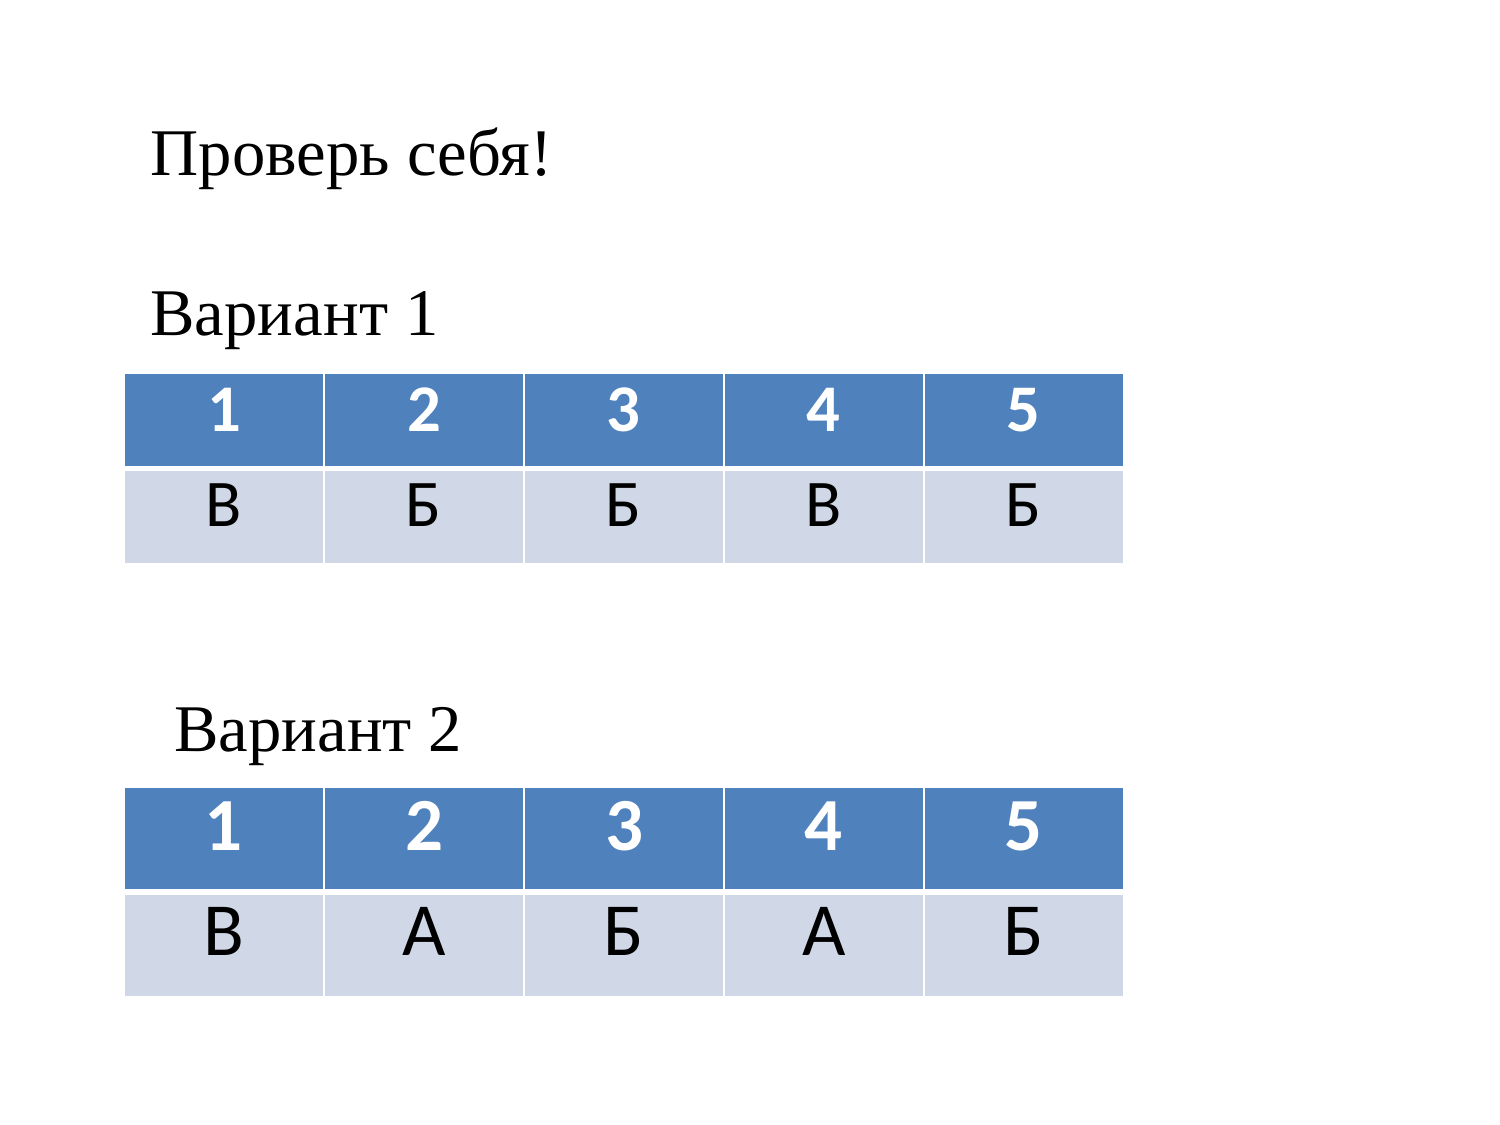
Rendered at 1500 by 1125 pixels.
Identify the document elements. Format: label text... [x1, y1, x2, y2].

table_cell Б [525, 471, 723, 563]
text_box Вариант 2 [159, 597, 621, 773]
table_header 2 [325, 374, 523, 466]
table_header 3 [525, 374, 723, 466]
table_header 1 [125, 374, 323, 466]
table_header 4 [725, 788, 923, 889]
table_header 3 [525, 788, 723, 889]
table_header 1 [125, 788, 323, 889]
text_box Проверь себя! Вариант 1 [135, 101, 1388, 437]
table_header 2 [325, 788, 523, 889]
table_cell Б [925, 895, 1123, 996]
table_cell Б [925, 471, 1123, 563]
table_header 5 [925, 374, 1123, 466]
table_cell В [725, 471, 923, 563]
table_cell В [125, 471, 323, 563]
table_cell А [725, 895, 923, 996]
table_cell Б [525, 895, 723, 996]
table_header 4 [725, 374, 923, 466]
table_cell В [125, 895, 323, 996]
table_cell А [325, 895, 523, 996]
table_header 5 [925, 788, 1123, 889]
table_cell Б [325, 471, 523, 563]
